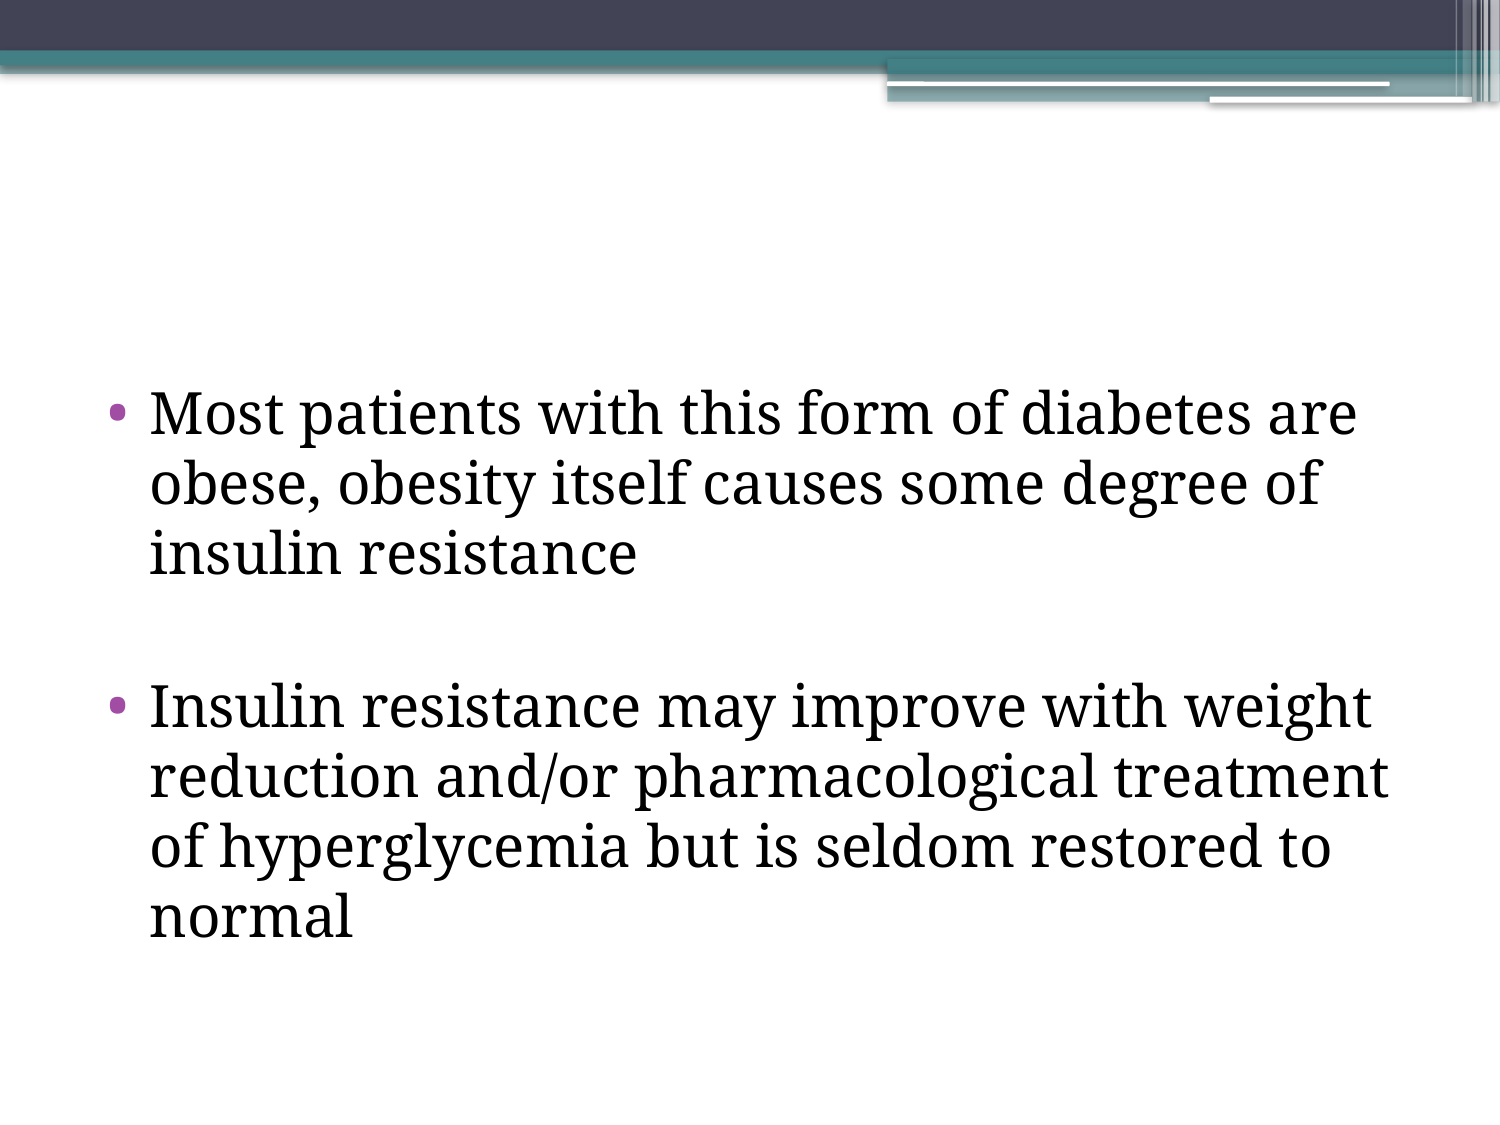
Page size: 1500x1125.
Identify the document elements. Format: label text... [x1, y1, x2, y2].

list Most patients with this form of diabetes are obese, obesity itself causes some degree of insulin resistance Insulin resistance may improve with weight reduction and/or pharmacological treatment of hyperglycemia but is seldom restored to normal [75, 368, 1425, 1079]
